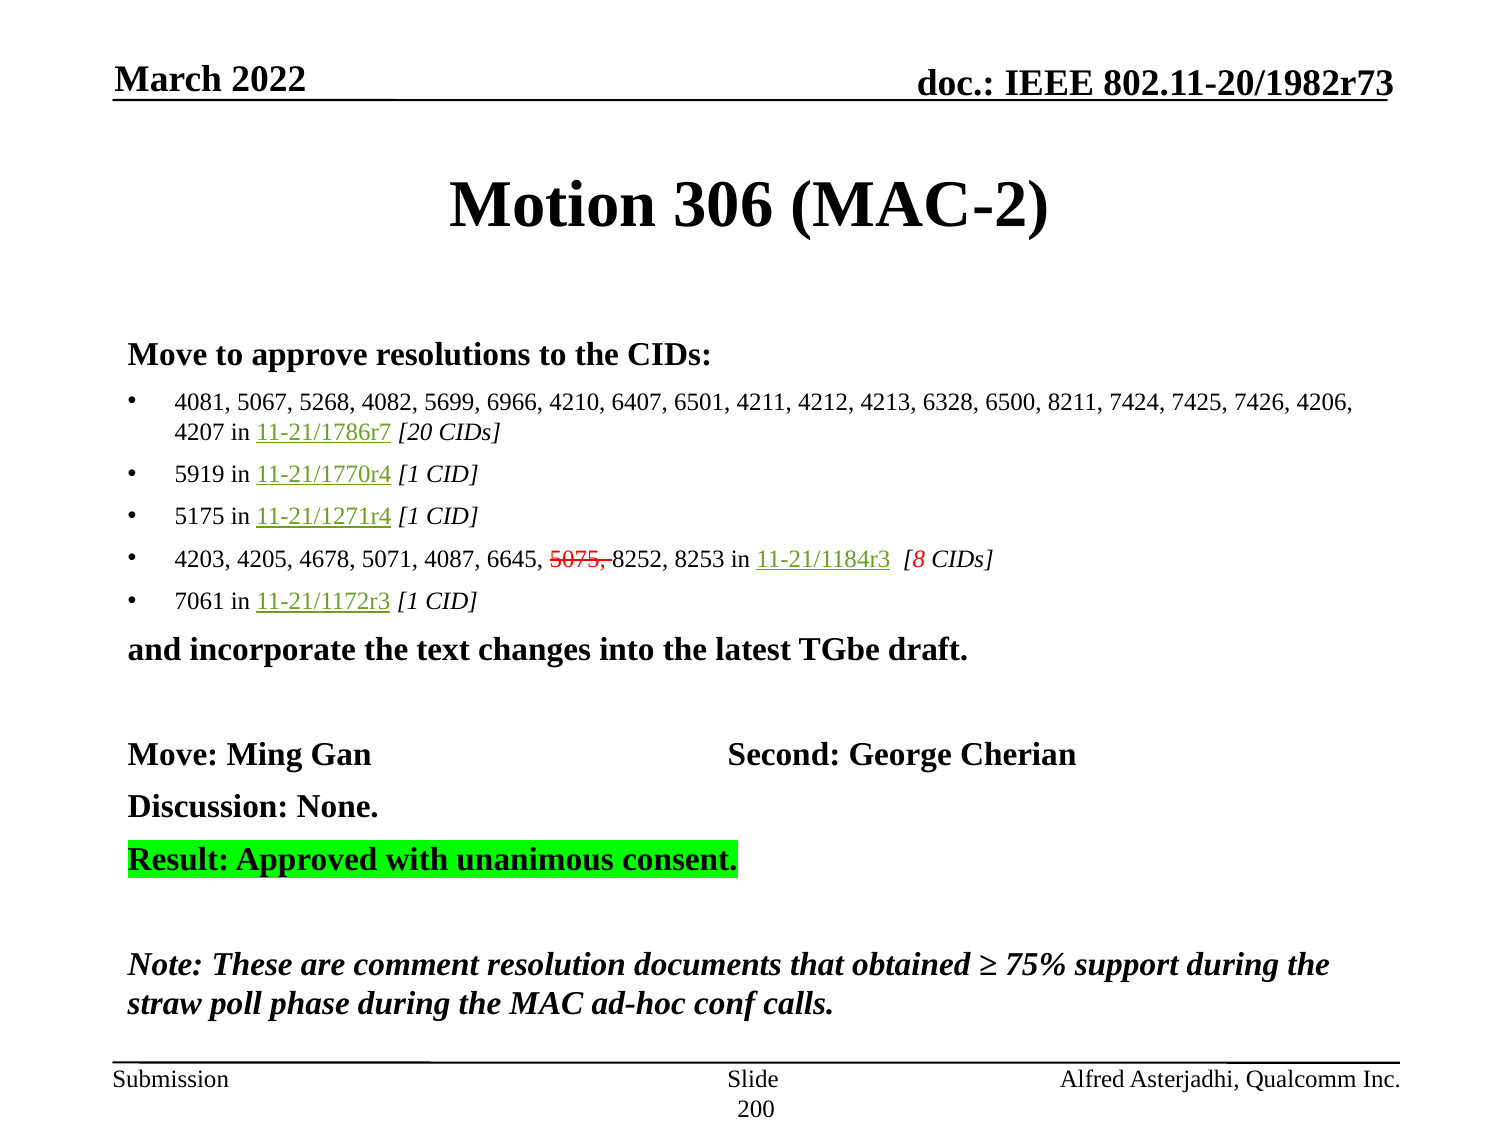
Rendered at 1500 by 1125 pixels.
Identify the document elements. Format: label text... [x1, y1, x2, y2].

list Move to approve resolutions to the CIDs: 4081, 5067, 5268, 4082, 5699, 6966, 4210, 6407, 6501, 4211, 4212, 4213, 6328, 6500, 8211, 7424, 7425, 7426, 4206, 4207 in 11-21/1786r7 [20 CIDs] 5919 in 11-21/1770r4 [1 CID] 5175 in 11-21/1271r4 [1 CID] 4203, 4205, 4678, 5071, 4087, 6645, 5075, 8252, 8253 in 11-21/1184r3 [8 CIDs] 7061 in 11-21/1172r3 [1 CID] and incorporate the text changes into the latest TGbe draft. Move: Ming Gan Second: George Cherian Discussion: None. Result: Approved with unanimous consent. Note: These are comment resolution documents that obtained ≥ 75% support during the straw poll phase during the MAC ad-hoc conf calls. [112, 324, 1388, 1063]
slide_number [114, 54, 423, 100]
slide_number Slide 200 [712, 1061, 800, 1123]
footer Alfred Asterjadhi, Qualcomm Inc. [878, 1061, 1402, 1093]
title Motion 306 (MAC-2) [112, 112, 1388, 288]
